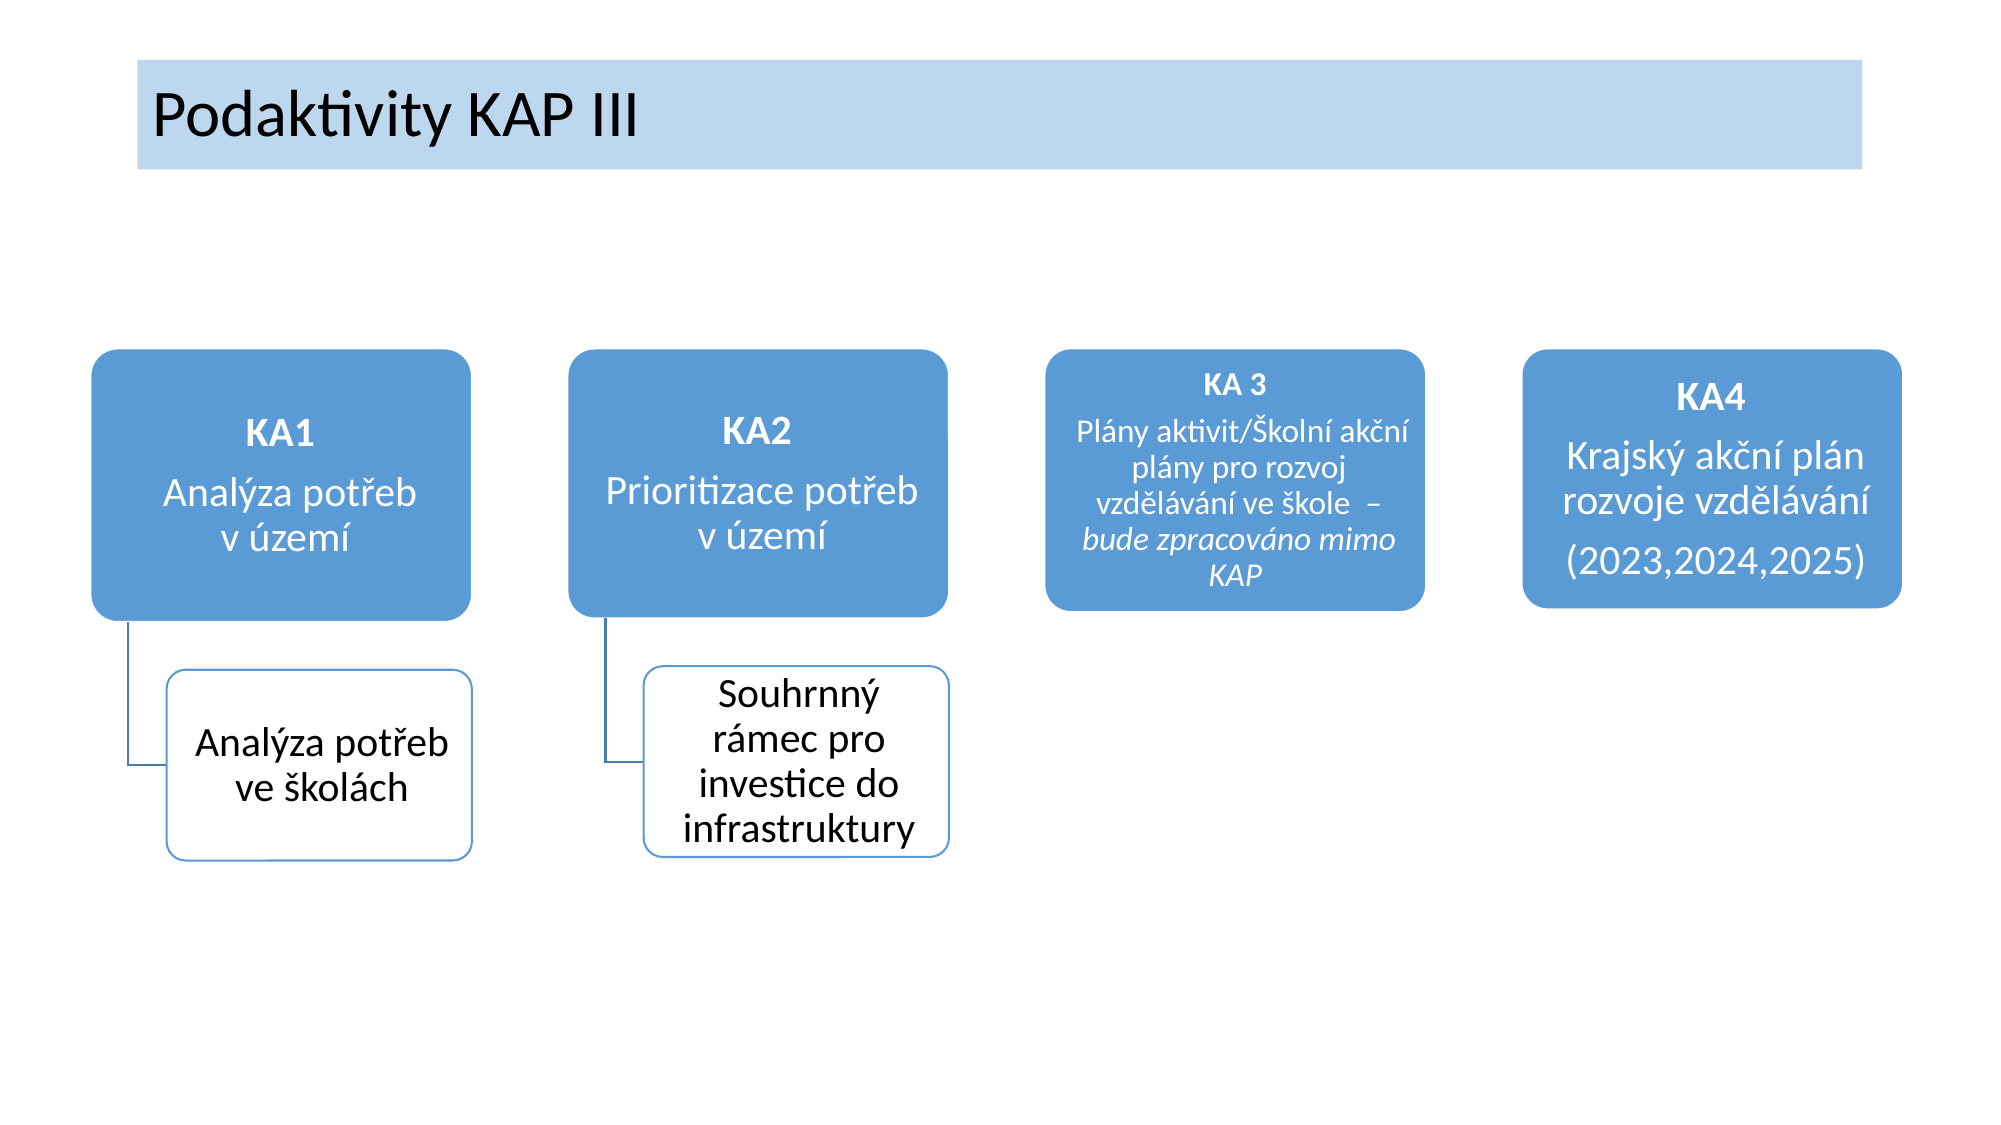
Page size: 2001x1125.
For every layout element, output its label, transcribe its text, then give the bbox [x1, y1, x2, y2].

title Podaktivity KAP III [137, 59, 1863, 170]
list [89, 235, 1904, 974]
